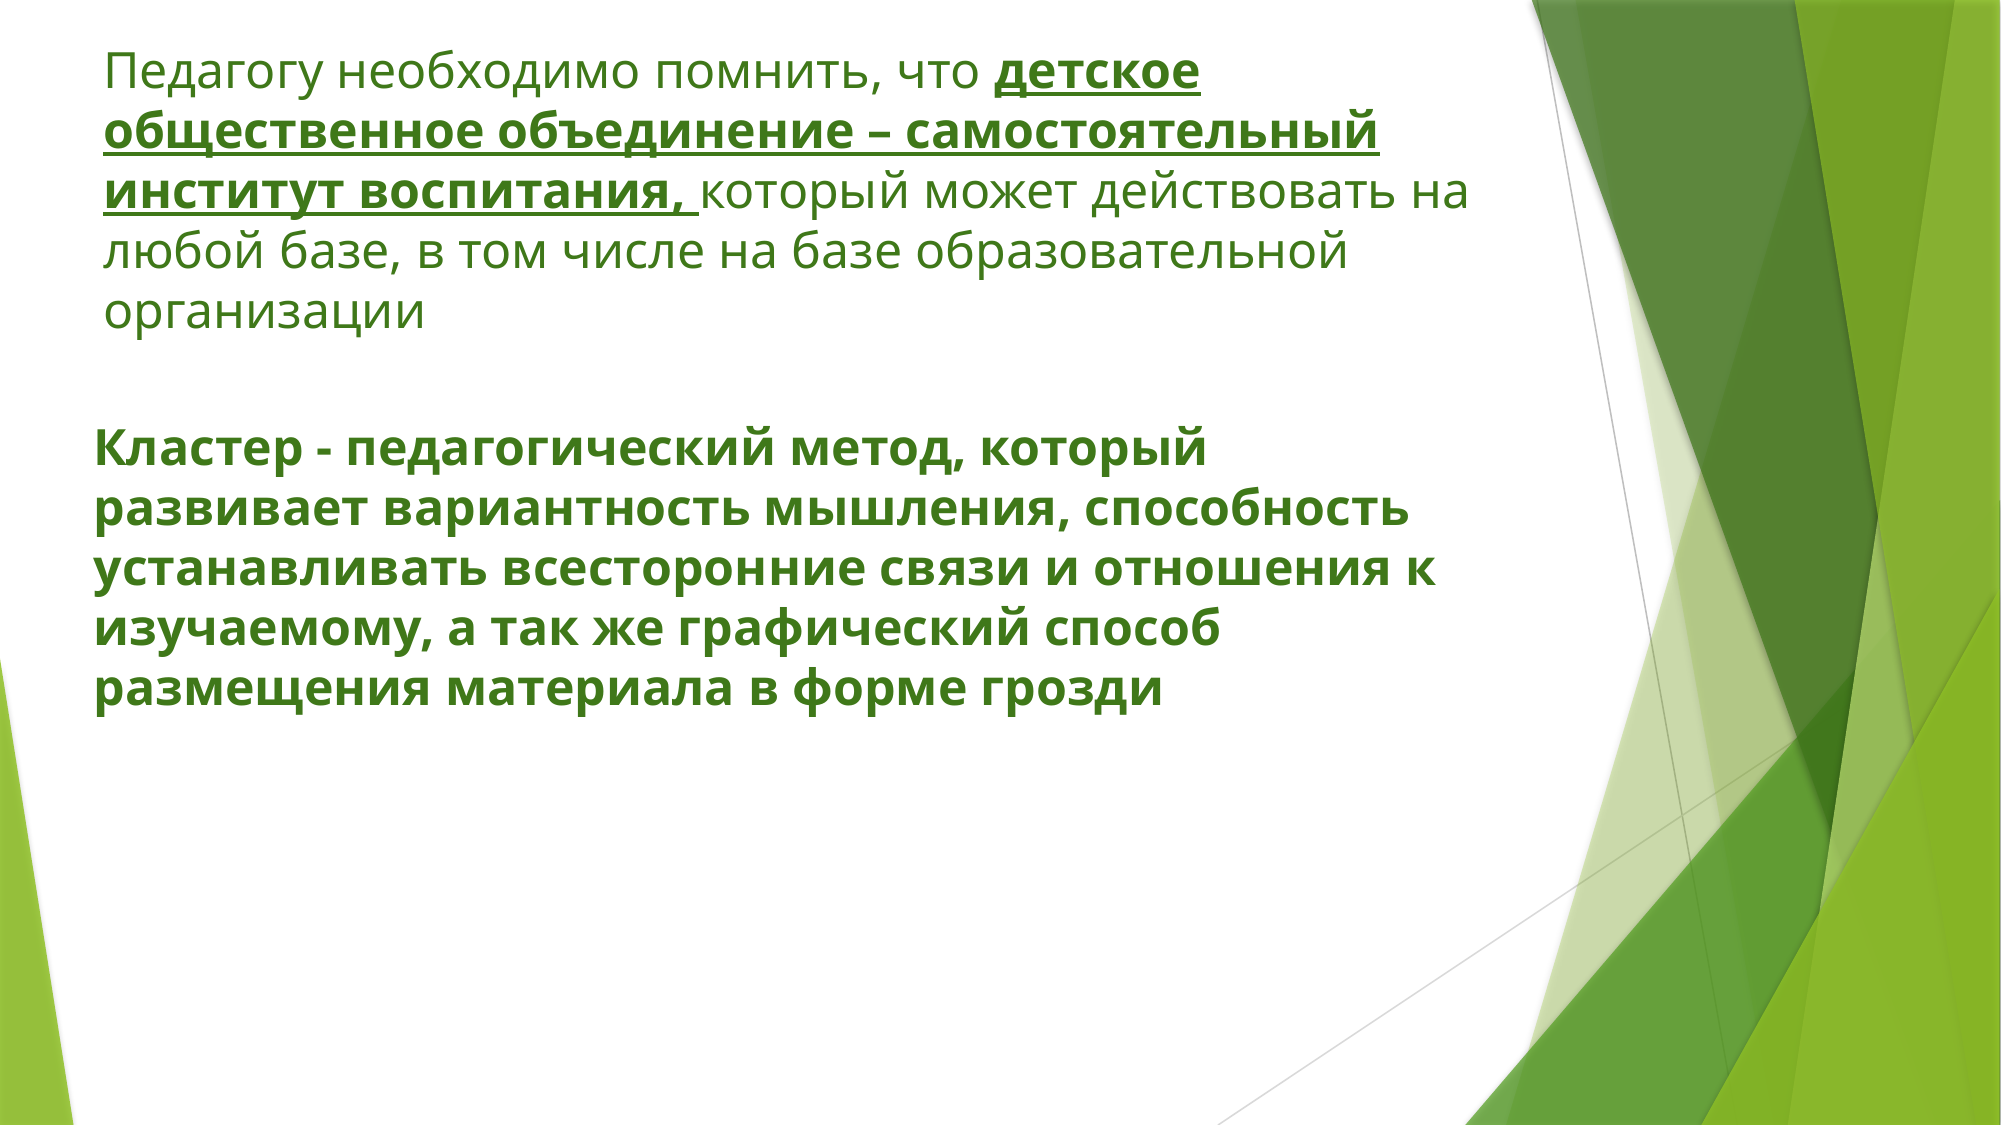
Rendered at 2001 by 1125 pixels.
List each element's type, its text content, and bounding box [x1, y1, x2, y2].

text_box Кластер - педагогический метод, который развивает вариантность мышления, способность устанавливать всесторонние связи и отношения к изучаемому, а так же графический способ размещения материала в форме грозди [78, 407, 1514, 723]
text_box Педагогу необходимо помнить, что детское общественное объединение – самостоятельный институт воспитания, который может действовать на любой базе, в том числе на базе образовательной организации [88, 30, 1538, 346]
